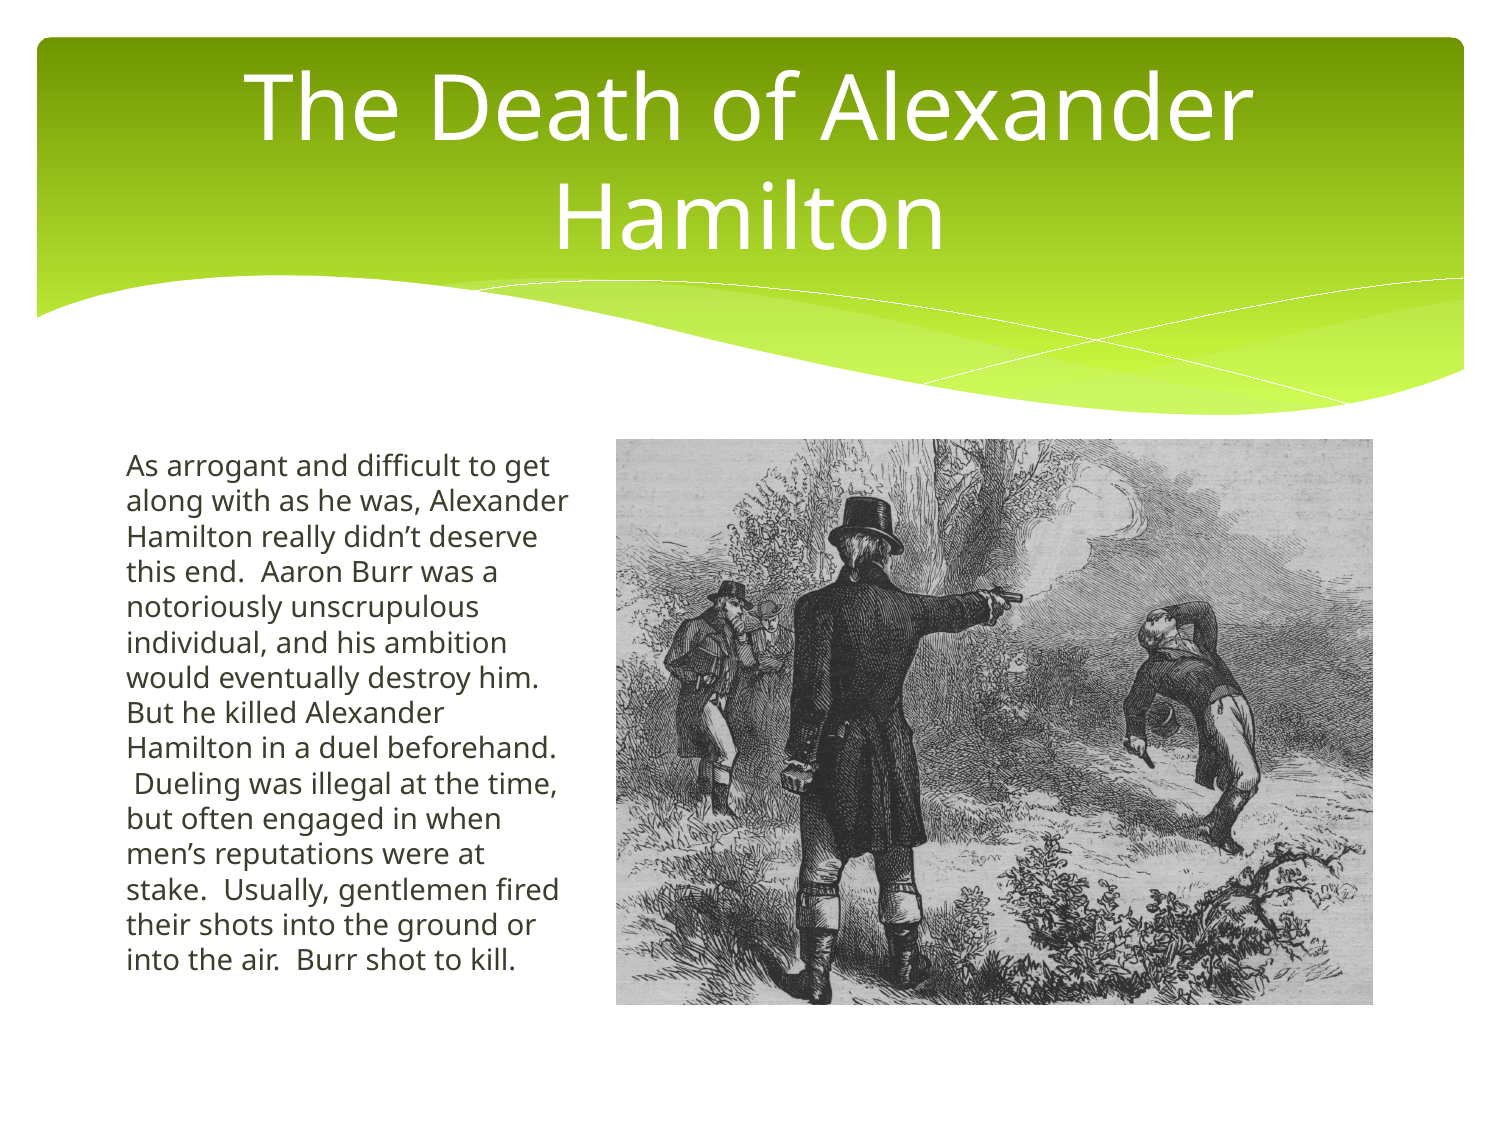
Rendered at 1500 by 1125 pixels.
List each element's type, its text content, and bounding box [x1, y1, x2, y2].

list As arrogant and difficult to get along with as he was, Alexander Hamilton really didn’t deserve this end. Aaron Burr was a notoriously unscrupulous individual, and his ambition would eventually destroy him. But he killed Alexander Hamilton in a duel beforehand. Dueling was illegal at the time, but often engaged in when men’s reputations were at stake. Usually, gentlemen fired their shots into the ground or into the air. Burr shot to kill. [111, 439, 588, 1005]
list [616, 439, 1373, 1006]
title The Death of Alexander Hamilton [75, 55, 1425, 261]
